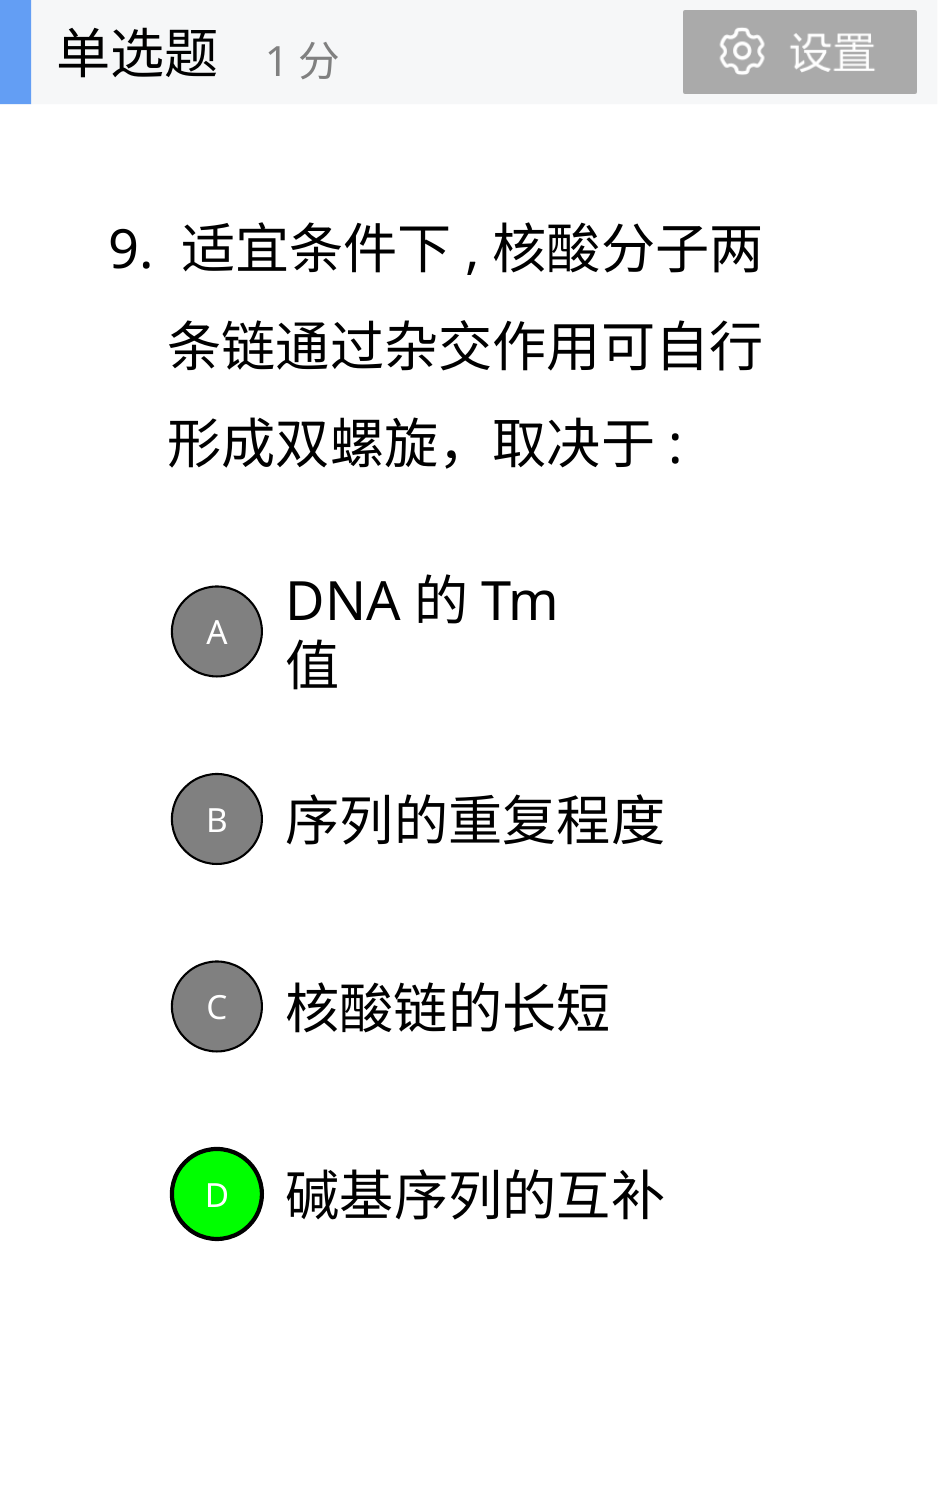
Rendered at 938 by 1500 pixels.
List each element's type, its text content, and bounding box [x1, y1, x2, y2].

text_box DNA的Tm值 [270, 558, 626, 705]
text_box A [170, 585, 263, 678]
text_box 核酸链的长短 [270, 966, 643, 1047]
text_box 9. 适宜条件下,核酸分子两条链通过杂交作用可自行形成双螺旋，取决于: [93, 174, 829, 483]
text_box 序列的重复程度 [270, 778, 697, 860]
text_box 碱基序列的互补 [270, 1153, 697, 1235]
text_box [0, 0, 938, 105]
picture [683, 10, 917, 94]
text_box D [170, 1147, 263, 1241]
text_box C [170, 960, 263, 1053]
text_box B [170, 772, 263, 866]
